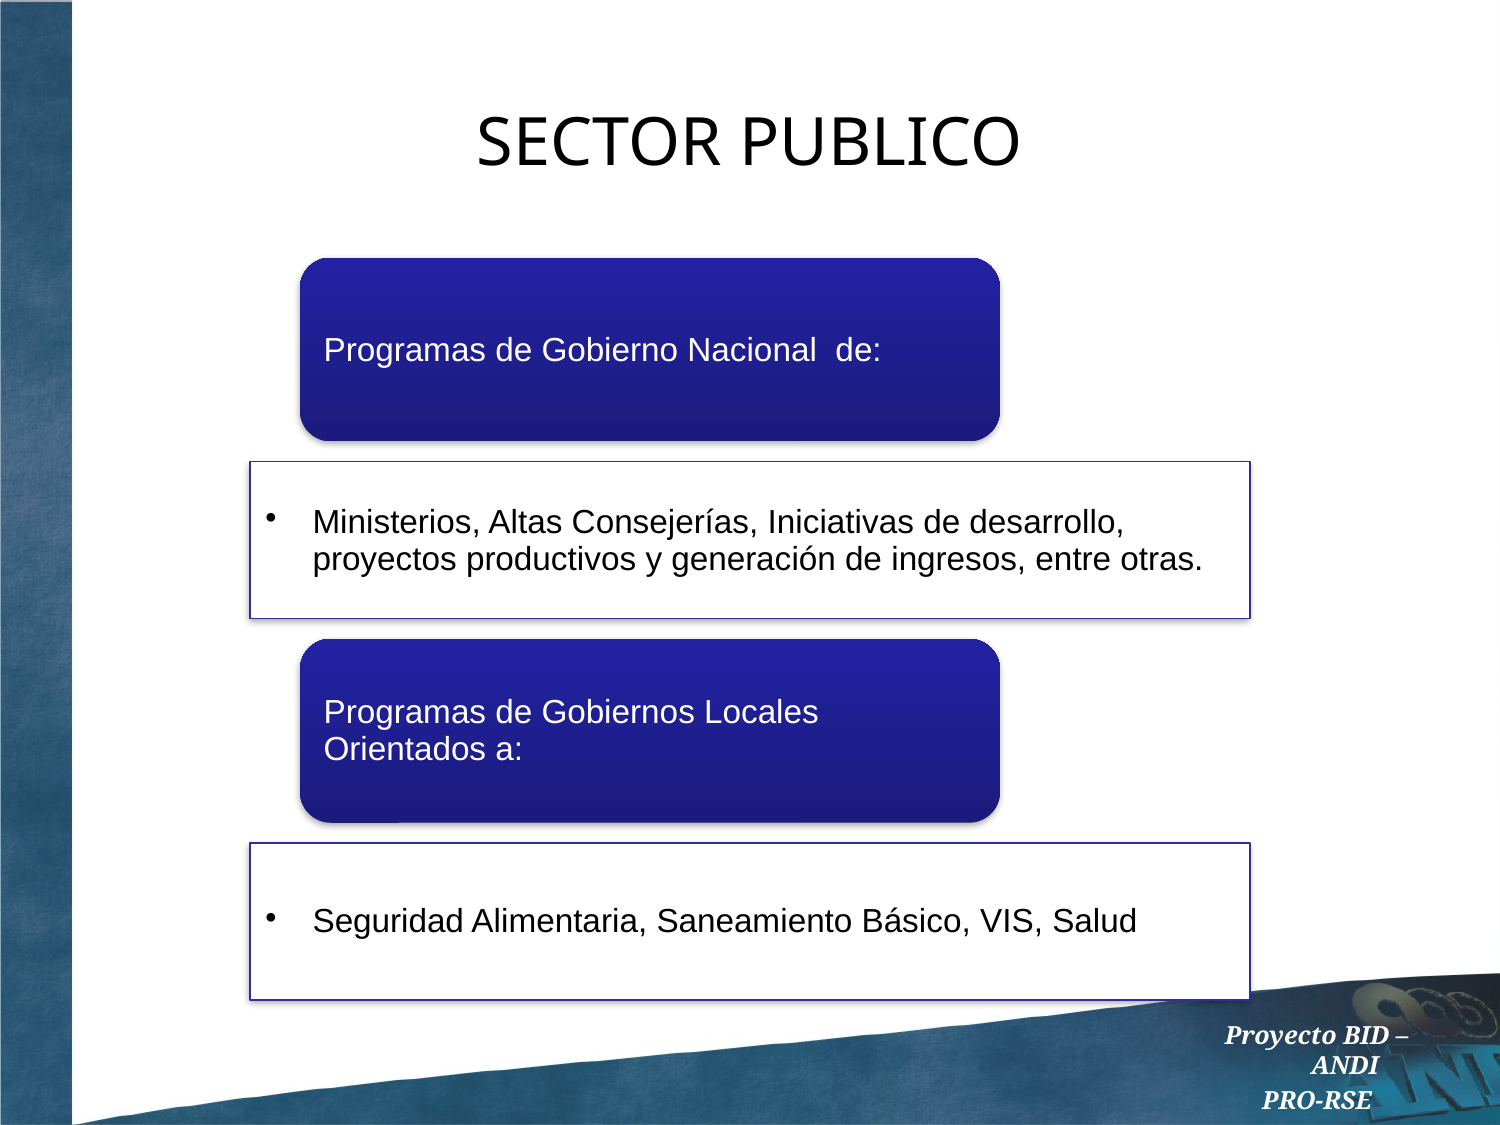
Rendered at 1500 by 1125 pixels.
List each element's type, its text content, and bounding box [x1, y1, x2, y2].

title SECTOR PUBLICO [74, 44, 1426, 233]
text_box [249, 237, 1251, 1001]
text_box Proyecto BID – ANDI PRO-RSE [1174, 1012, 1459, 1079]
picture [0, 0, 1500, 1125]
